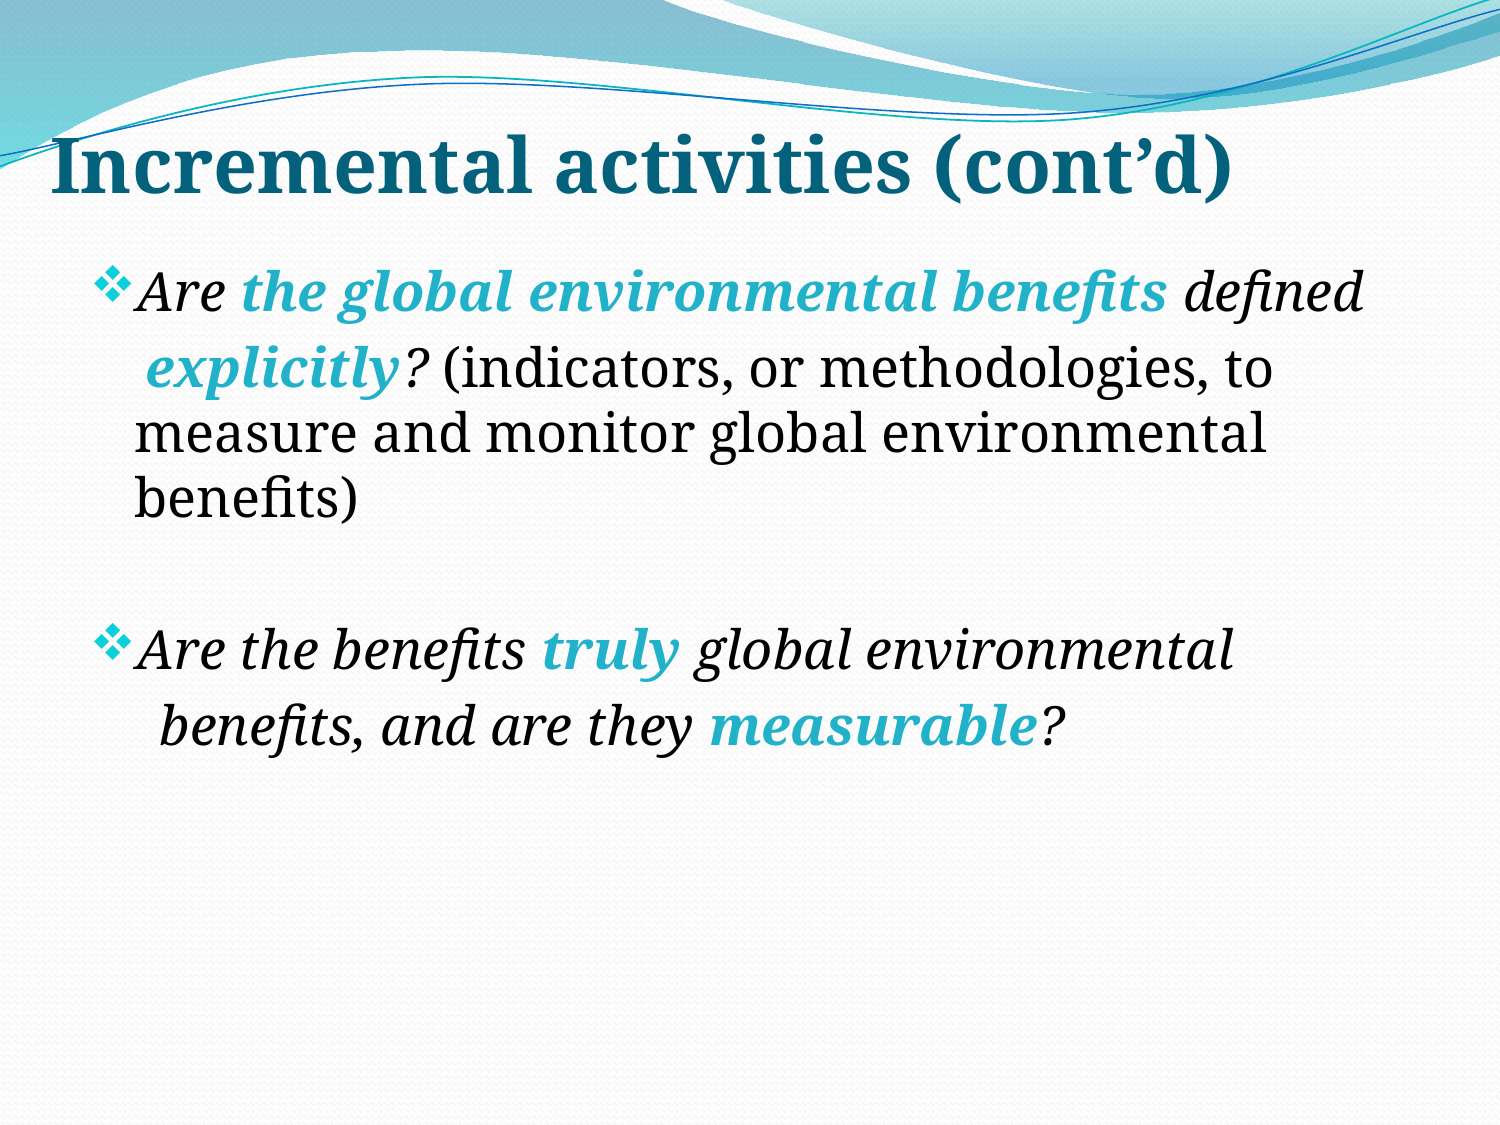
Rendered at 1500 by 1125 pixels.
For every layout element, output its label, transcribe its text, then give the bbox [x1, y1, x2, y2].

title Incremental activities (cont’d) [50, 62, 1400, 210]
list Are the global environmental benefits defined explicitly? (indicators, or methodologies, to measure and monitor global environmental benefits) Are the benefits truly global environmental benefits, and are they measurable? [75, 249, 1425, 1038]
